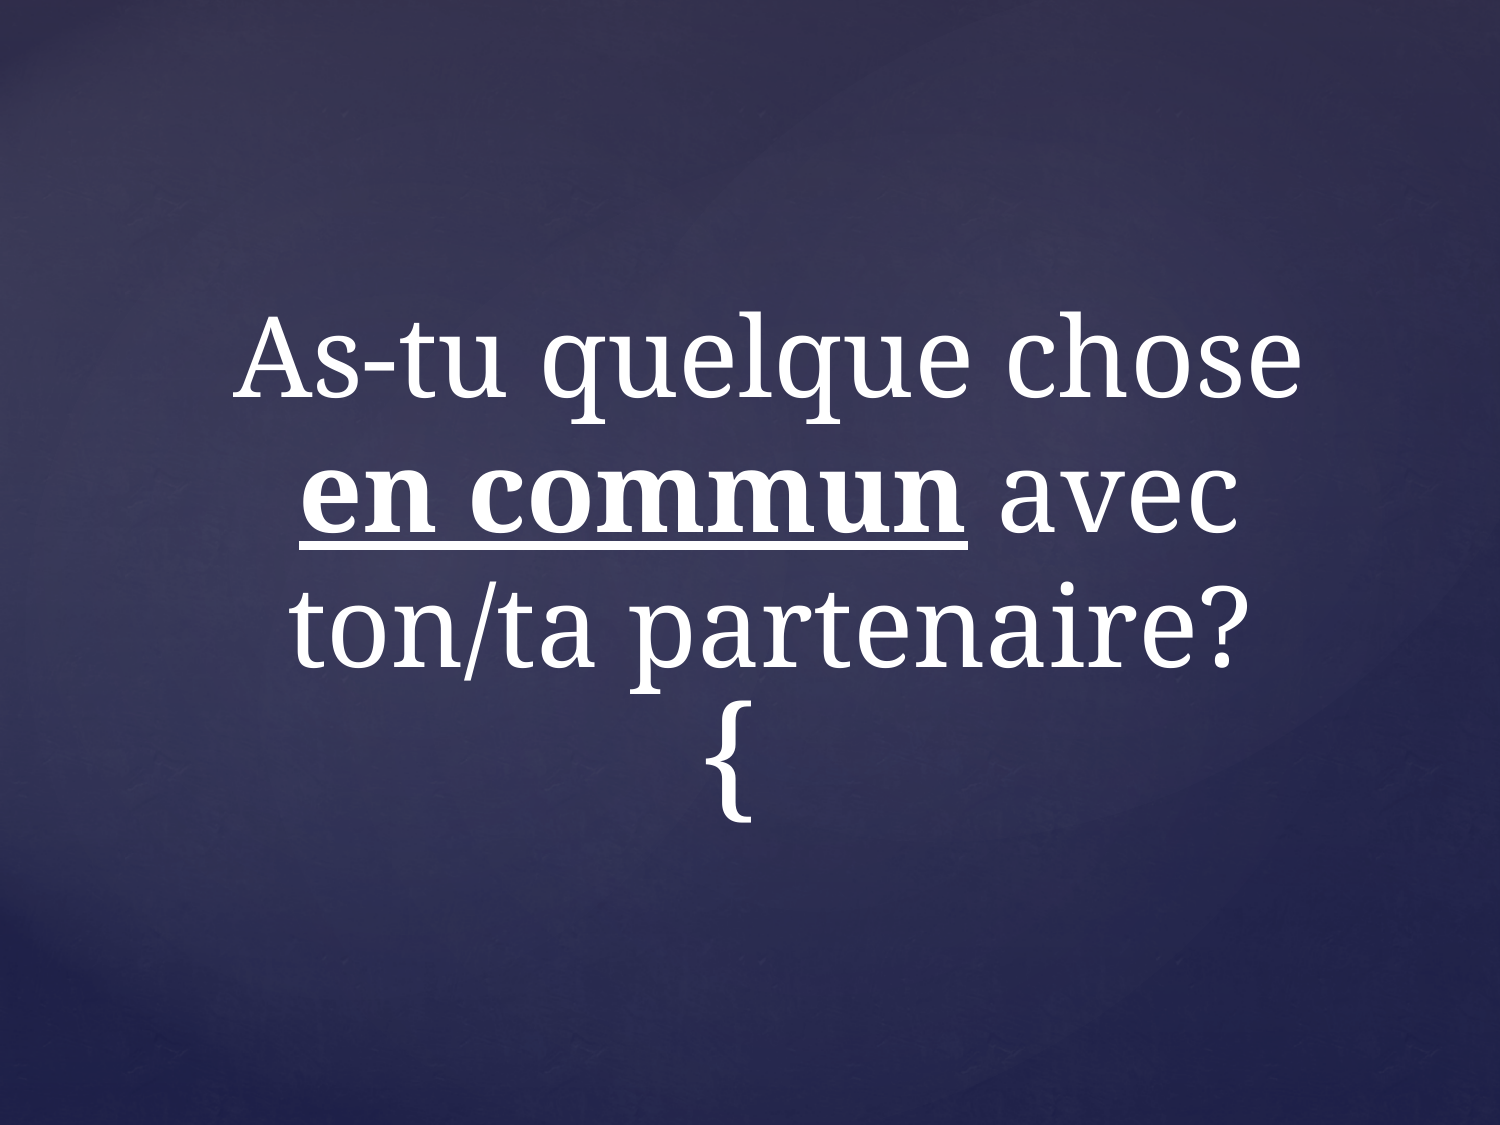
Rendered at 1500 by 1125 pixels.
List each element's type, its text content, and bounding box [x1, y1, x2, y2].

title As-tu quelque chose en commun avec ton/ta partenaire? [174, 312, 1365, 698]
